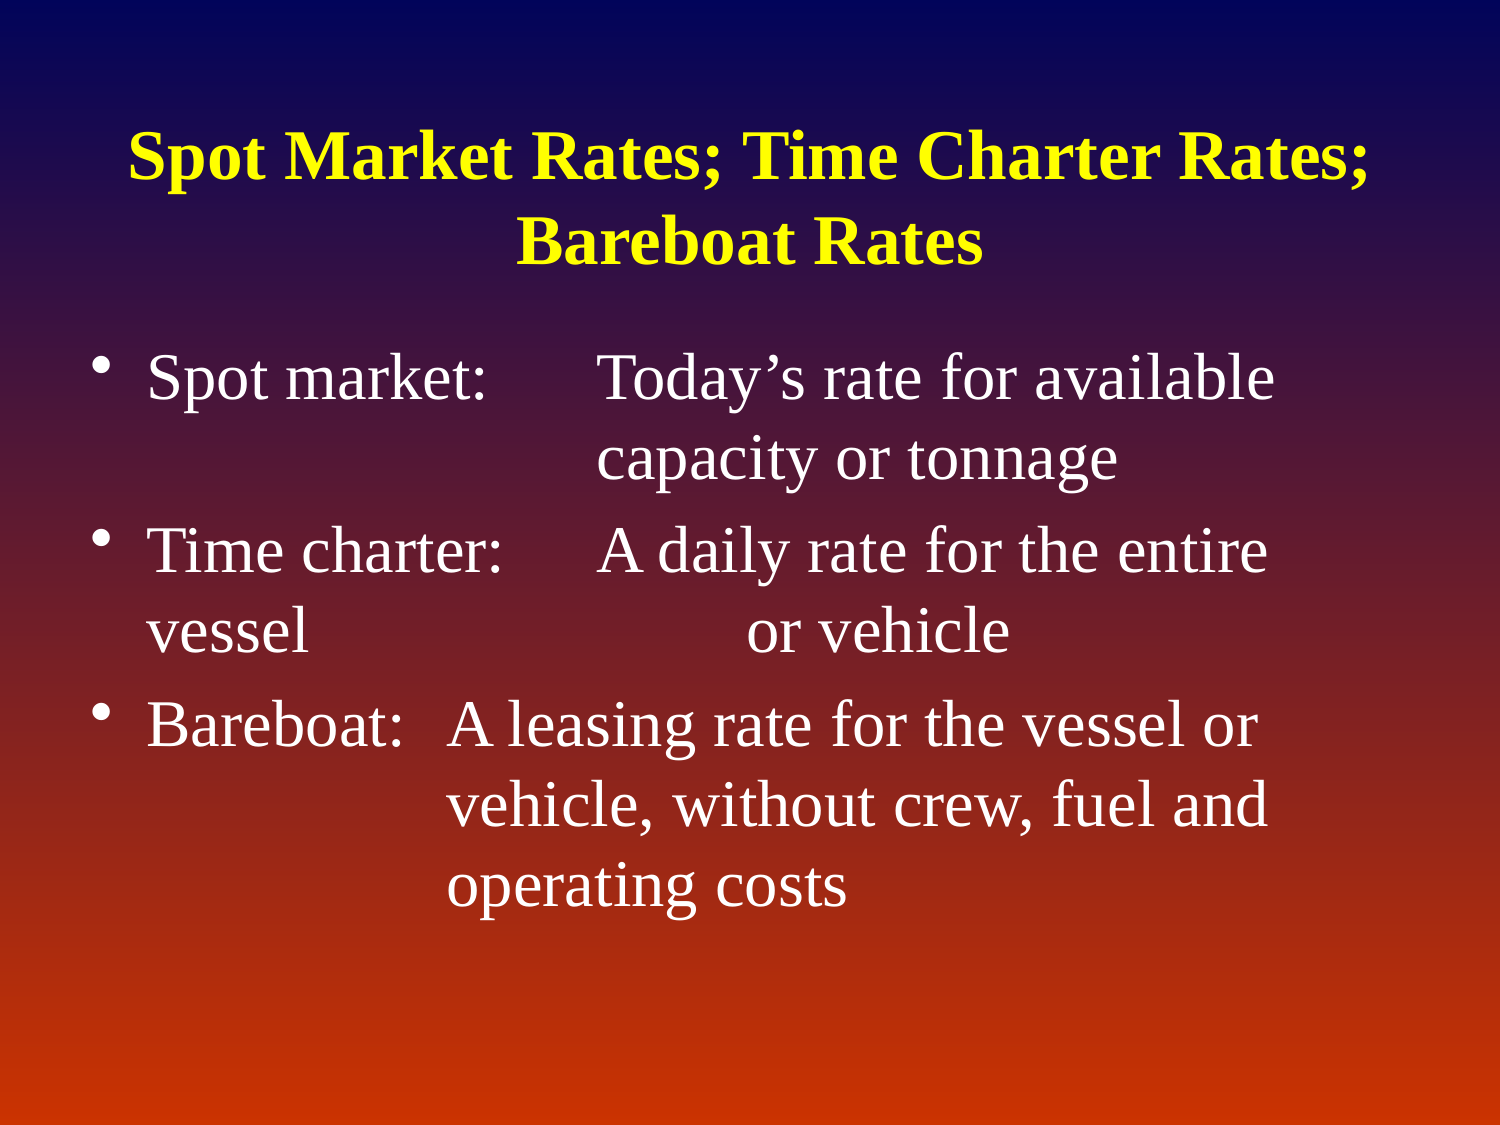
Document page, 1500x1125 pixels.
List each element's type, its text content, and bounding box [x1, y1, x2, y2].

list Spot market: Today’s rate for available capacity or tonnage Time charter: A daily rate for the entire vessel or vehicle Bareboat: A leasing rate for the vessel or vehicle, without crew, fuel and operating costs [74, 324, 1426, 1038]
title Spot Market Rates; Time Charter Rates; Bareboat Rates [112, 99, 1388, 288]
